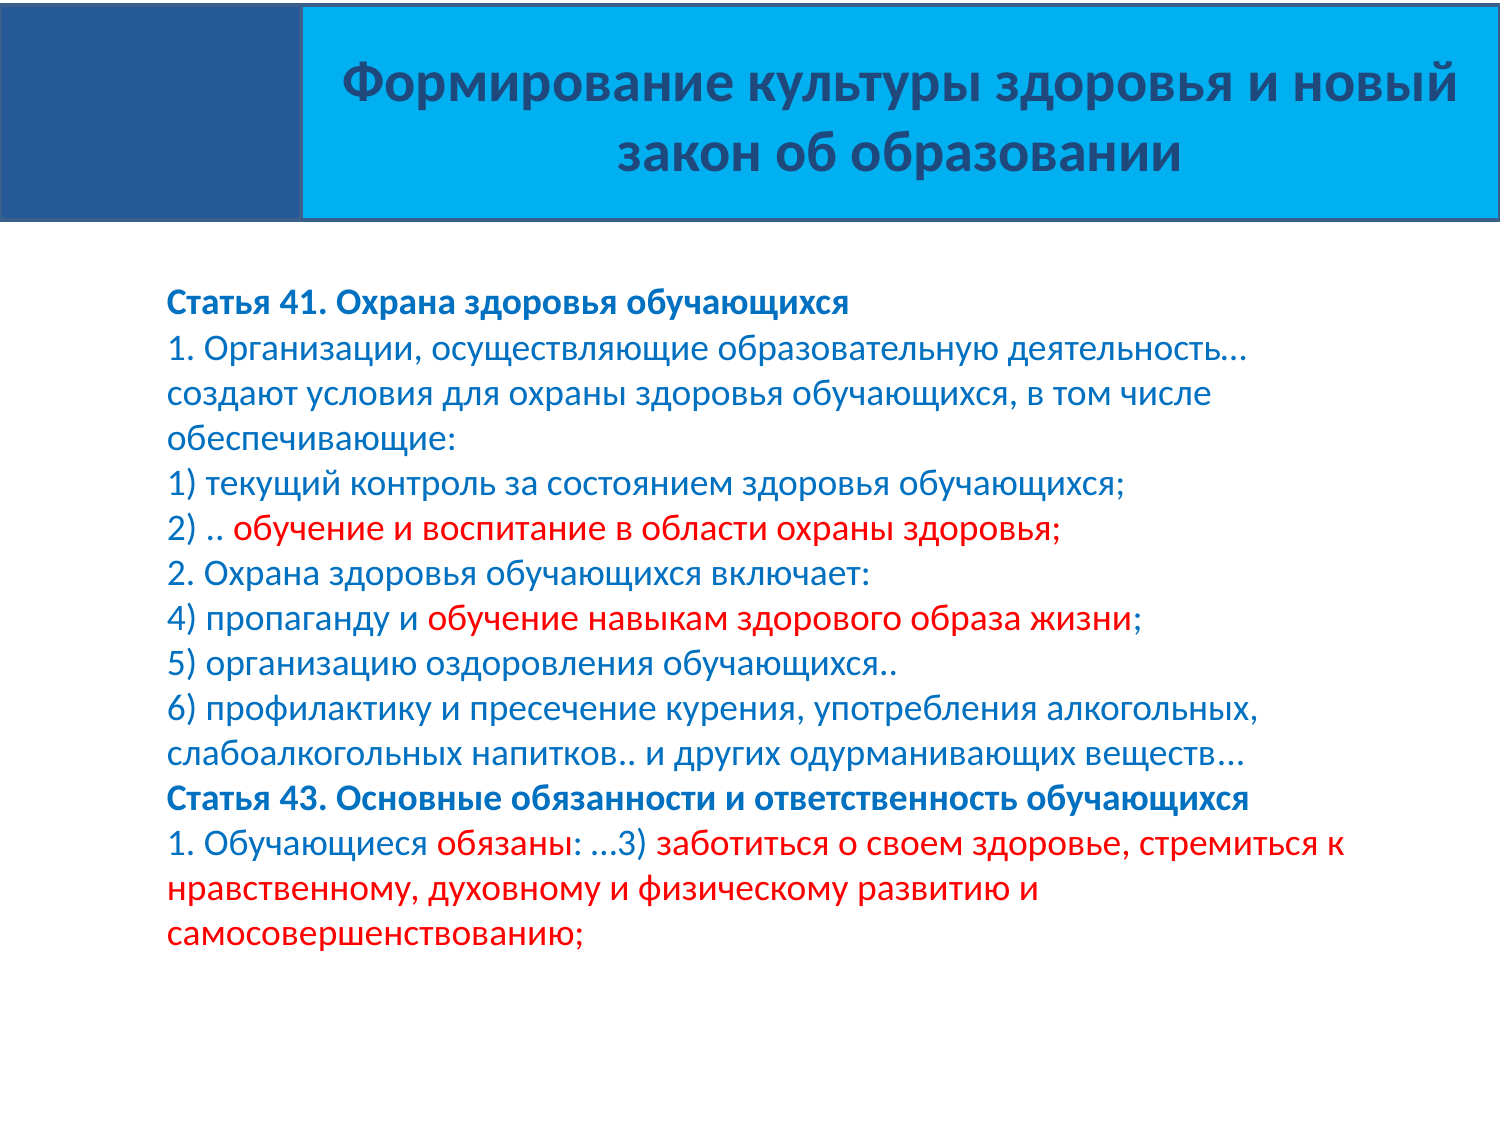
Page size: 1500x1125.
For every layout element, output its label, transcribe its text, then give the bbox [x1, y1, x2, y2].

subtitle [76, 222, 1441, 738]
text_box Статья 41. Охрана здоровья обучающихся 1. Организации, осуществляющие образовательную деятельность… создают условия для охраны здоровья обучающихся, в том числе обеспечивающие: 1) текущий контроль за состоянием здоровья обучающихся; 2) .. обучение и воспитание в области охраны здоровья; 2. Охрана здоровья обучающихся включает: 4) пропаганду и обучение навыкам здорового образа жизни; 5) организацию оздоровления обучающихся.. 6) профилактику и пресечение курения, употребления алкогольных, слабоалкогольных напитков.. и других одурманивающих веществ... Статья 43. Основные обязанности и ответственность обучающихся 1. Обучающиеся обязаны: …3) заботиться о своем здоровье, стремиться к нравственному, духовному и физическому развитию и самосовершенствованию; [152, 275, 1372, 961]
text_box [0, 3, 300, 222]
text_box Формирование культуры здоровья и новый закон об образовании [299, 3, 1500, 222]
